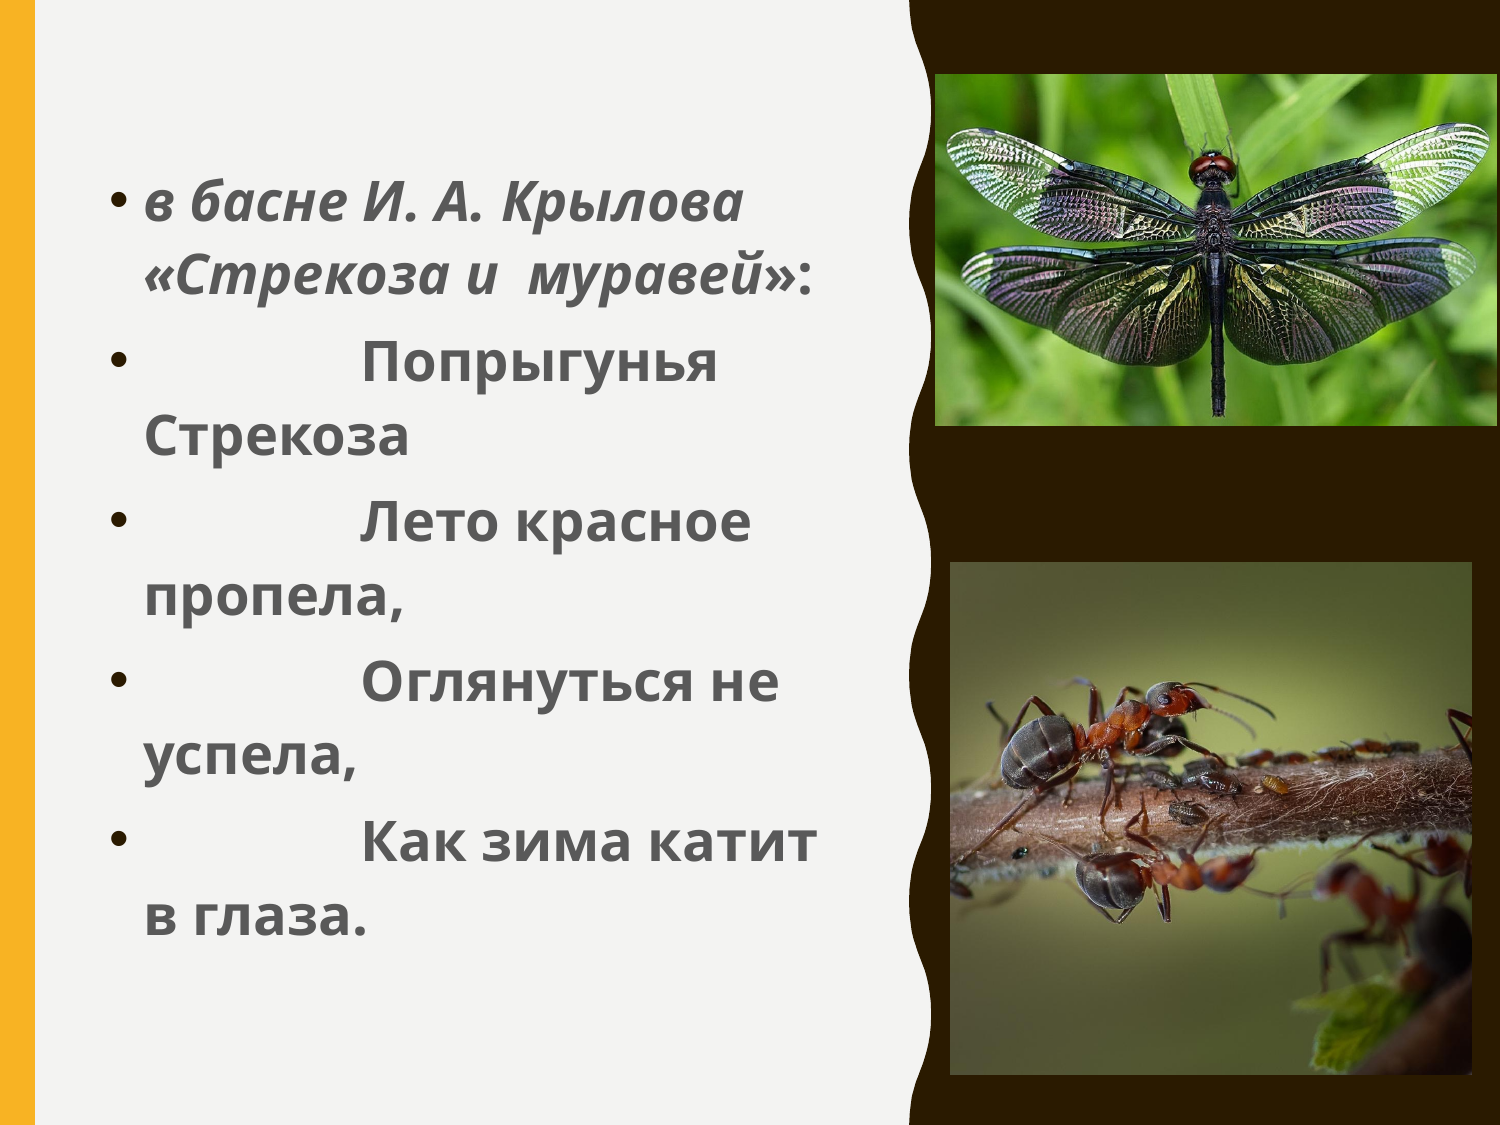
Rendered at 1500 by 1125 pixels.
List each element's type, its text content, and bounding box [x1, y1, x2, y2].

list в басне И. А. Крылова «Стрекоза и муравей»: Попрыгунья Стрекоза Лето красное пропела, Оглянуться не успела, Как зима катит в глаза. [94, 151, 852, 969]
picture [950, 562, 1472, 1075]
picture [935, 74, 1497, 426]
